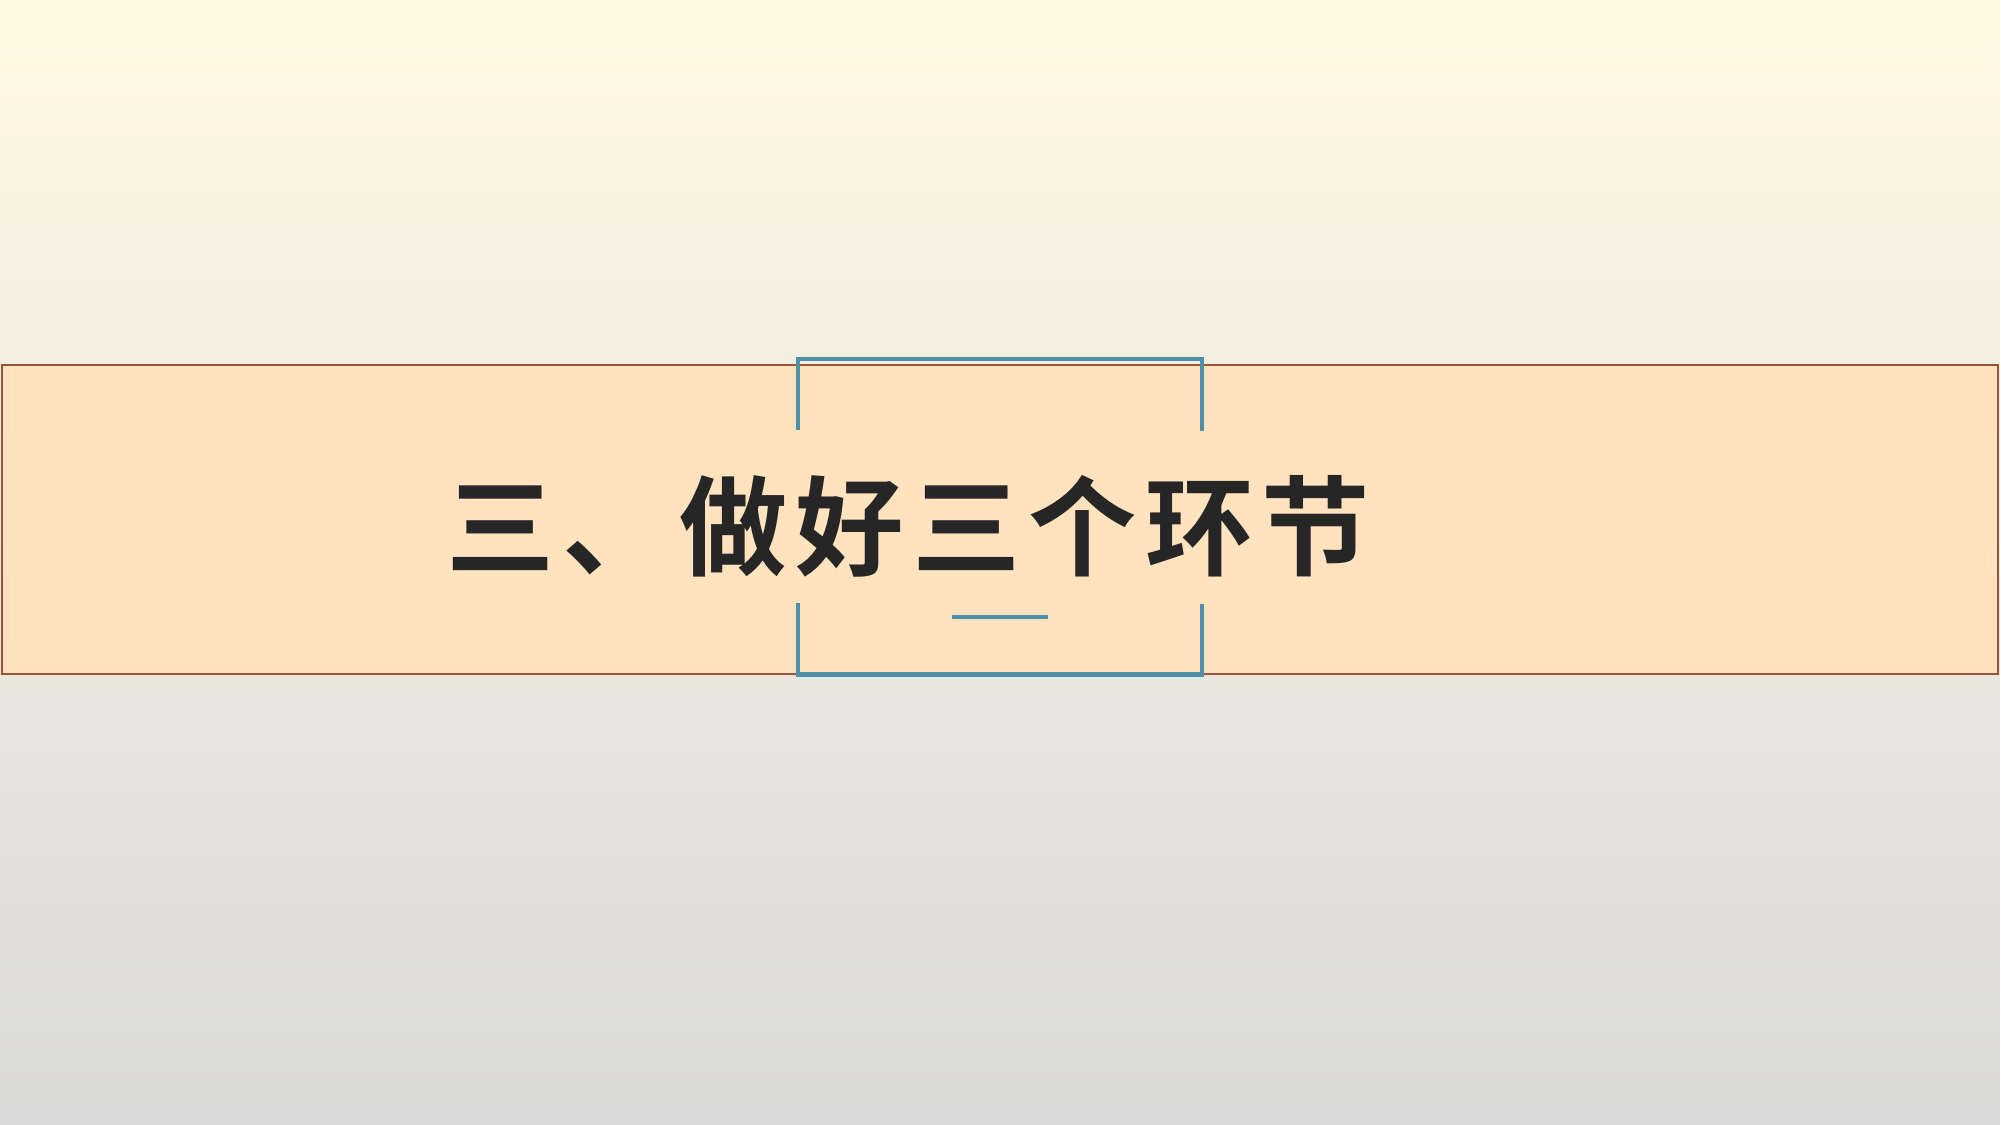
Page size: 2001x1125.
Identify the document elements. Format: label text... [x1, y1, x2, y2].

text_box [797, 358, 1203, 430]
text_box [1, 364, 1999, 675]
text_box [797, 602, 1203, 676]
text_box 三、做好三个环节 [293, 430, 1524, 589]
